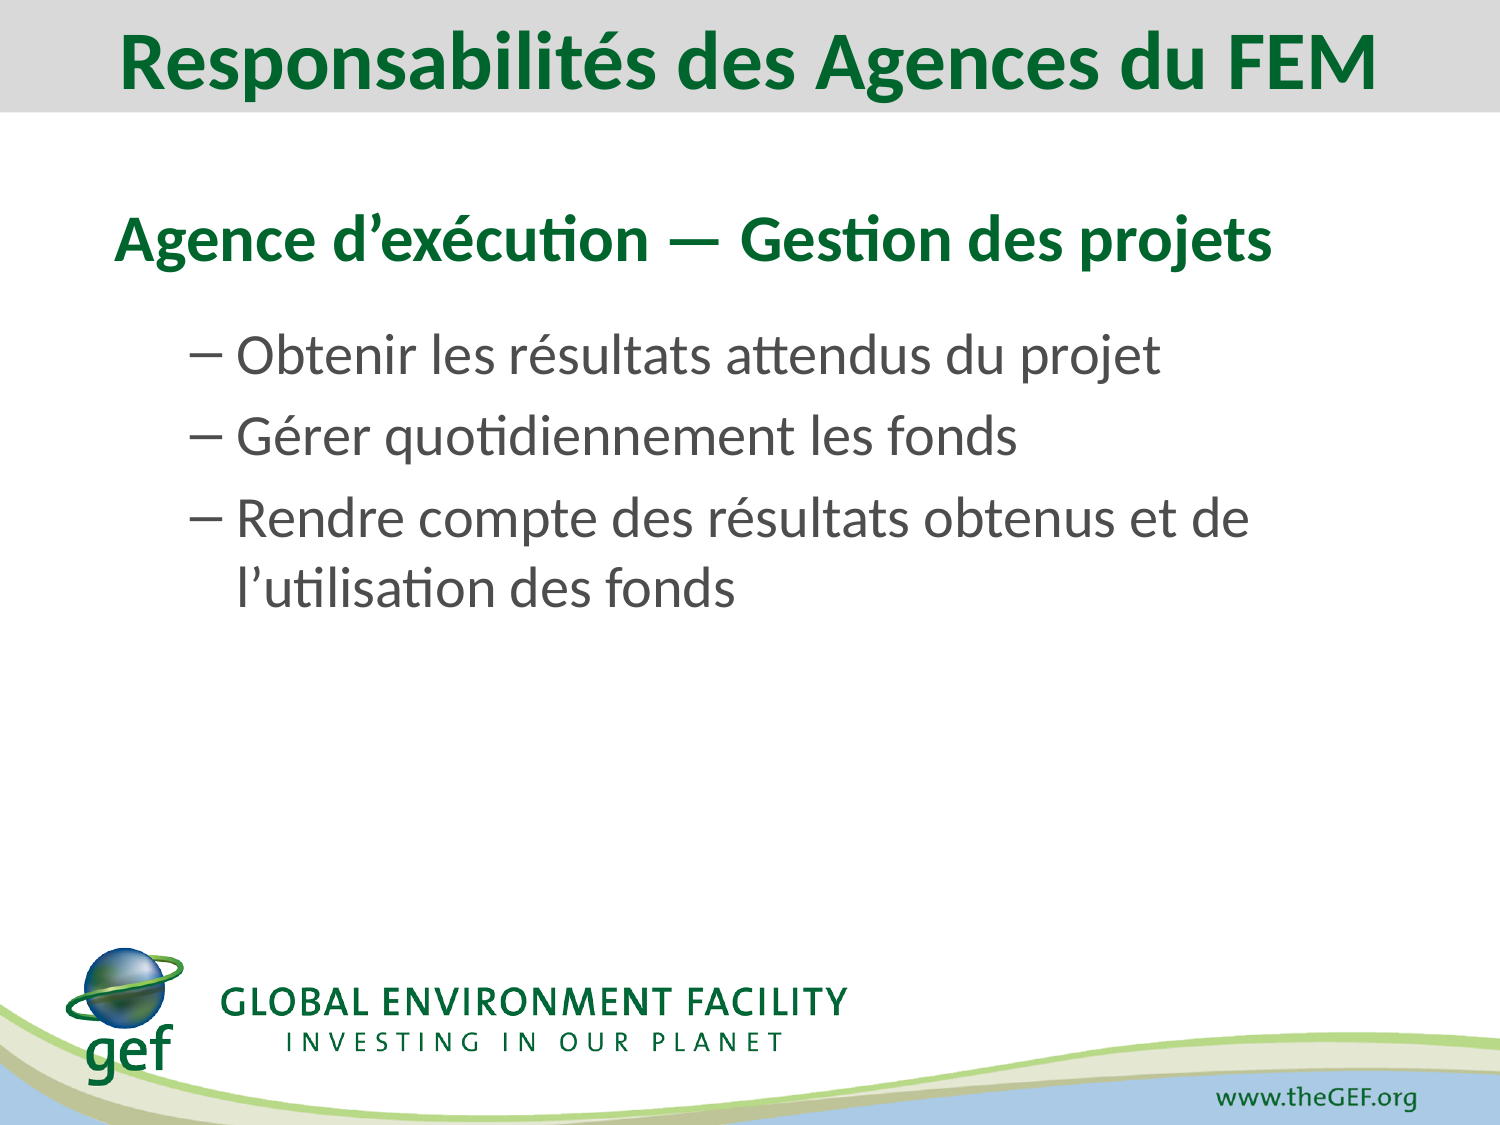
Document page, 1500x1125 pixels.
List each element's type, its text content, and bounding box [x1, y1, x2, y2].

picture [0, 920, 1500, 1125]
list Agence d’exécution — Gestion des projets Obtenir les résultats attendus du projet Gérer quotidiennement les fonds Rendre compte des résultats obtenus et de l’utilisation des fonds [99, 187, 1401, 801]
text_box Responsabilités des Agences du FEM [0, 0, 1500, 113]
